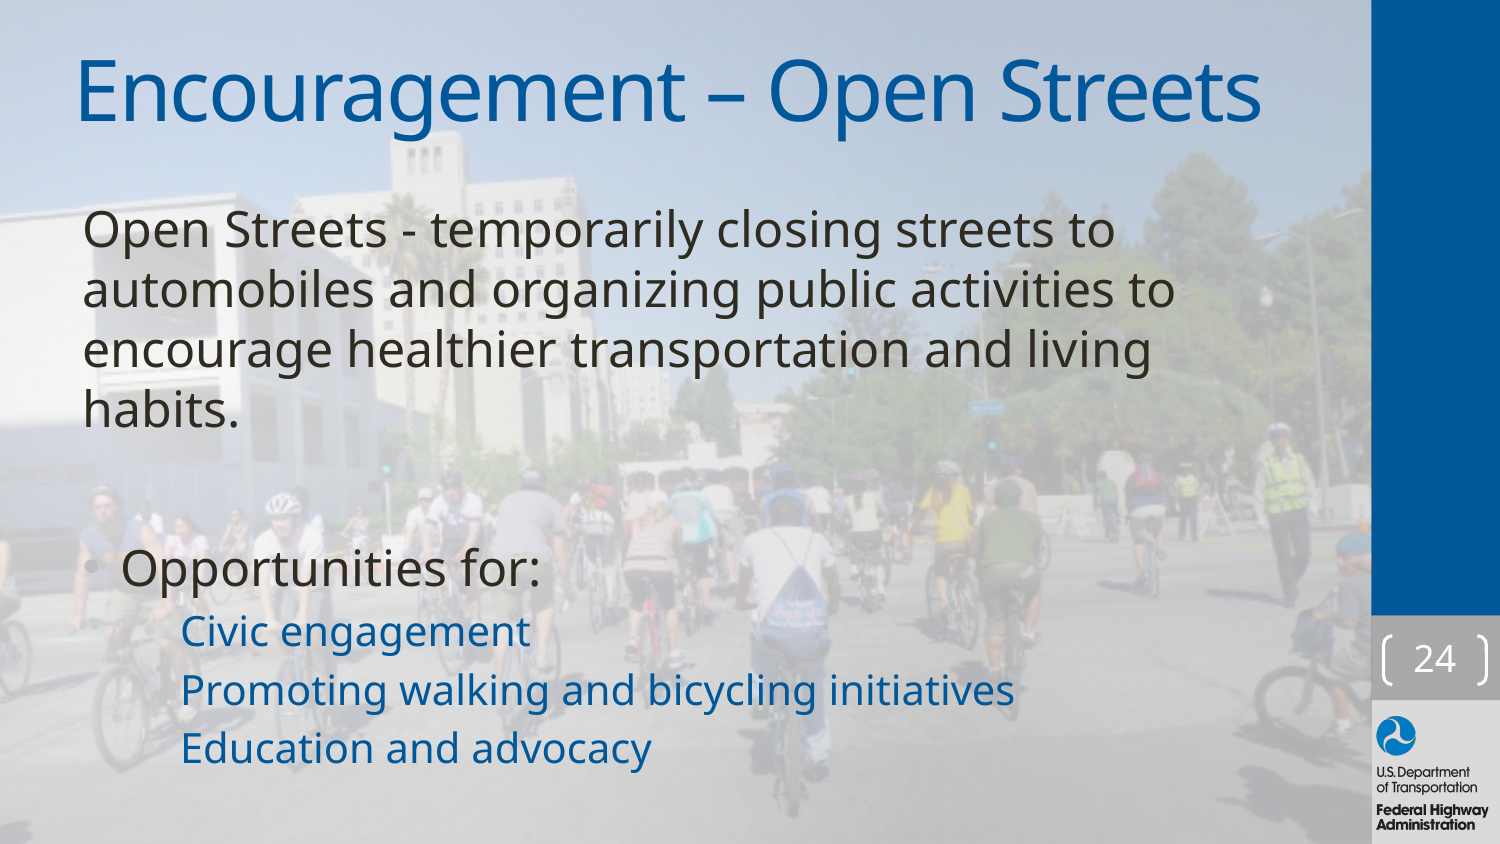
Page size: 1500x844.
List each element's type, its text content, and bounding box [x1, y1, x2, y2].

picture [0, 0, 1372, 844]
slide_number 24 [1383, 634, 1488, 687]
